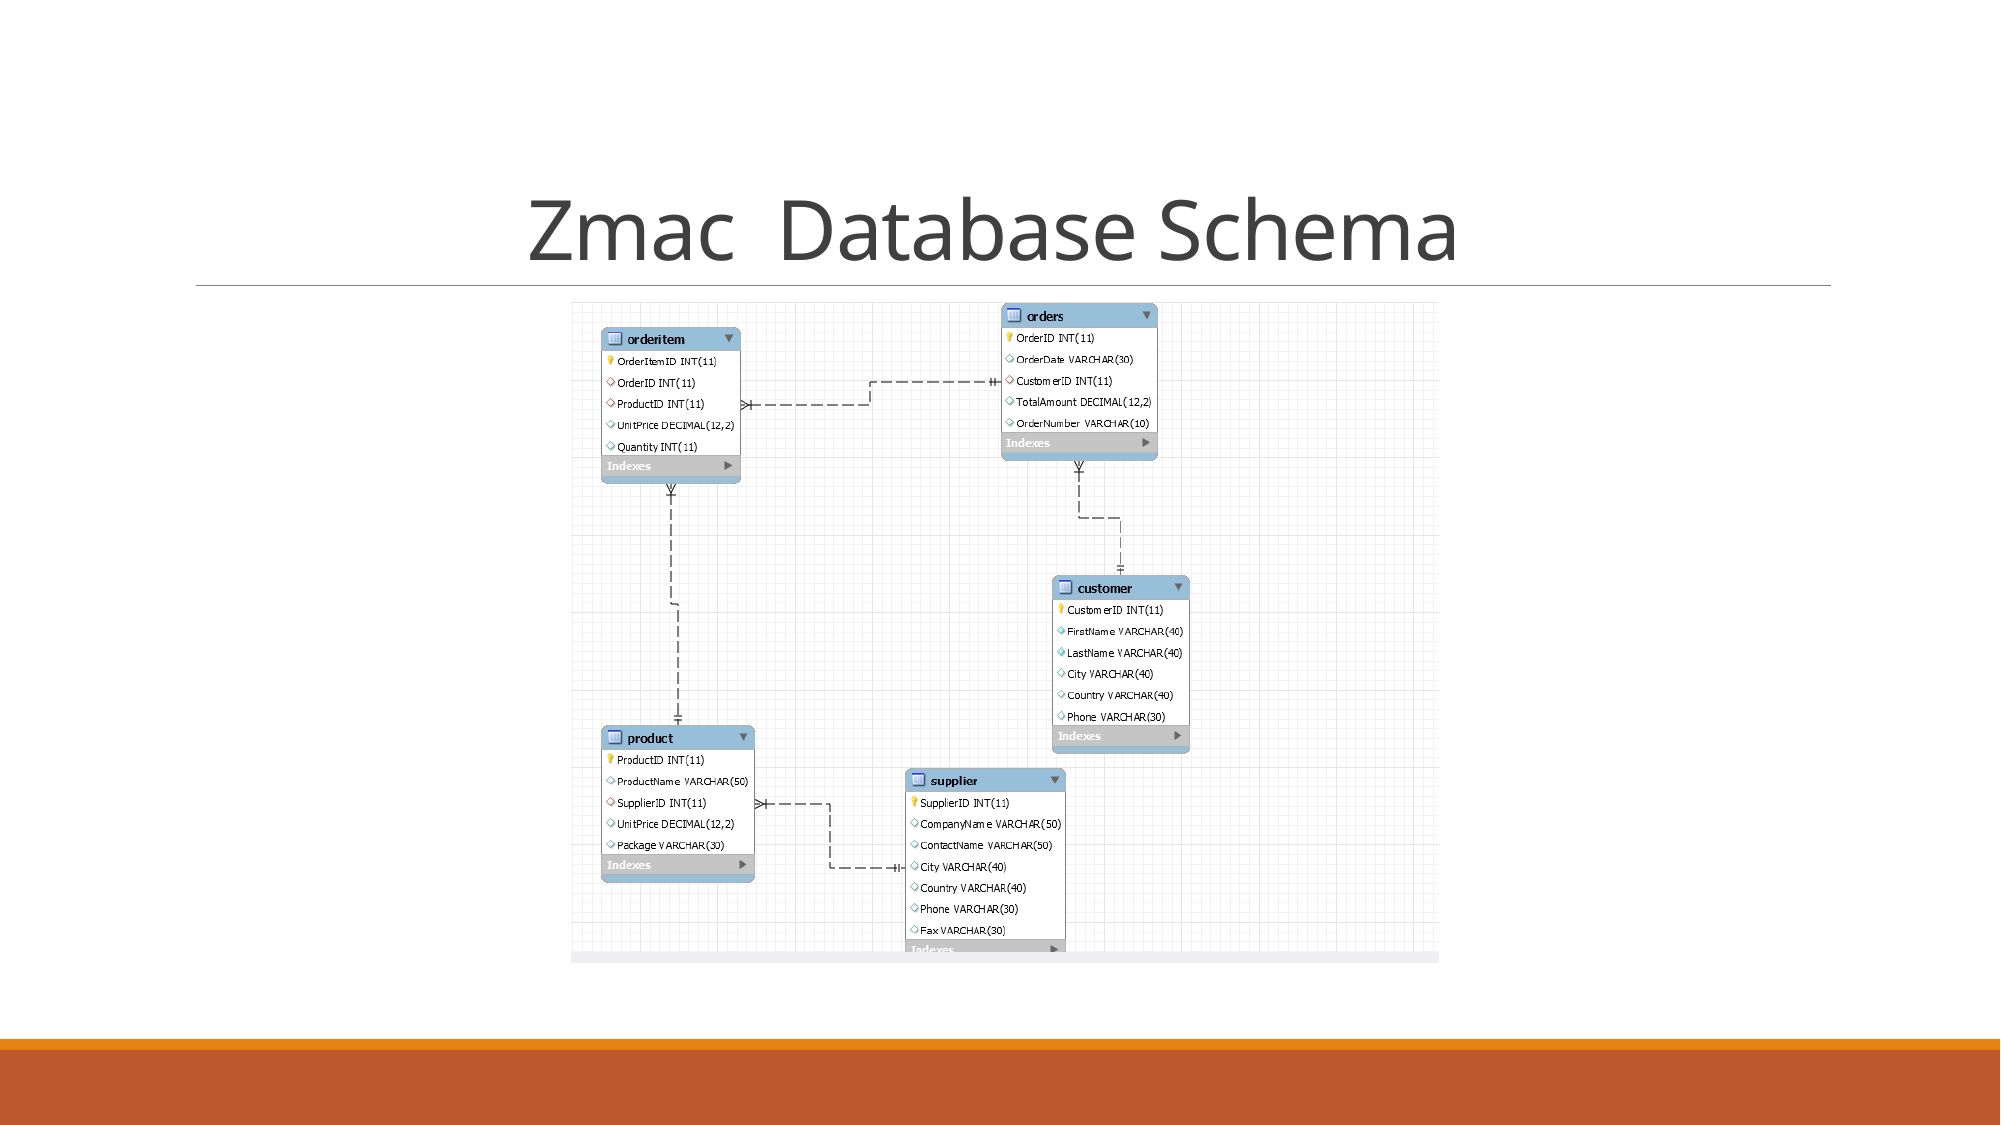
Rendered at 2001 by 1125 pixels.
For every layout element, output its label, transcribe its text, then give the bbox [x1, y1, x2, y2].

title Zmac Database Schema [180, 47, 1830, 285]
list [570, 302, 1440, 964]
